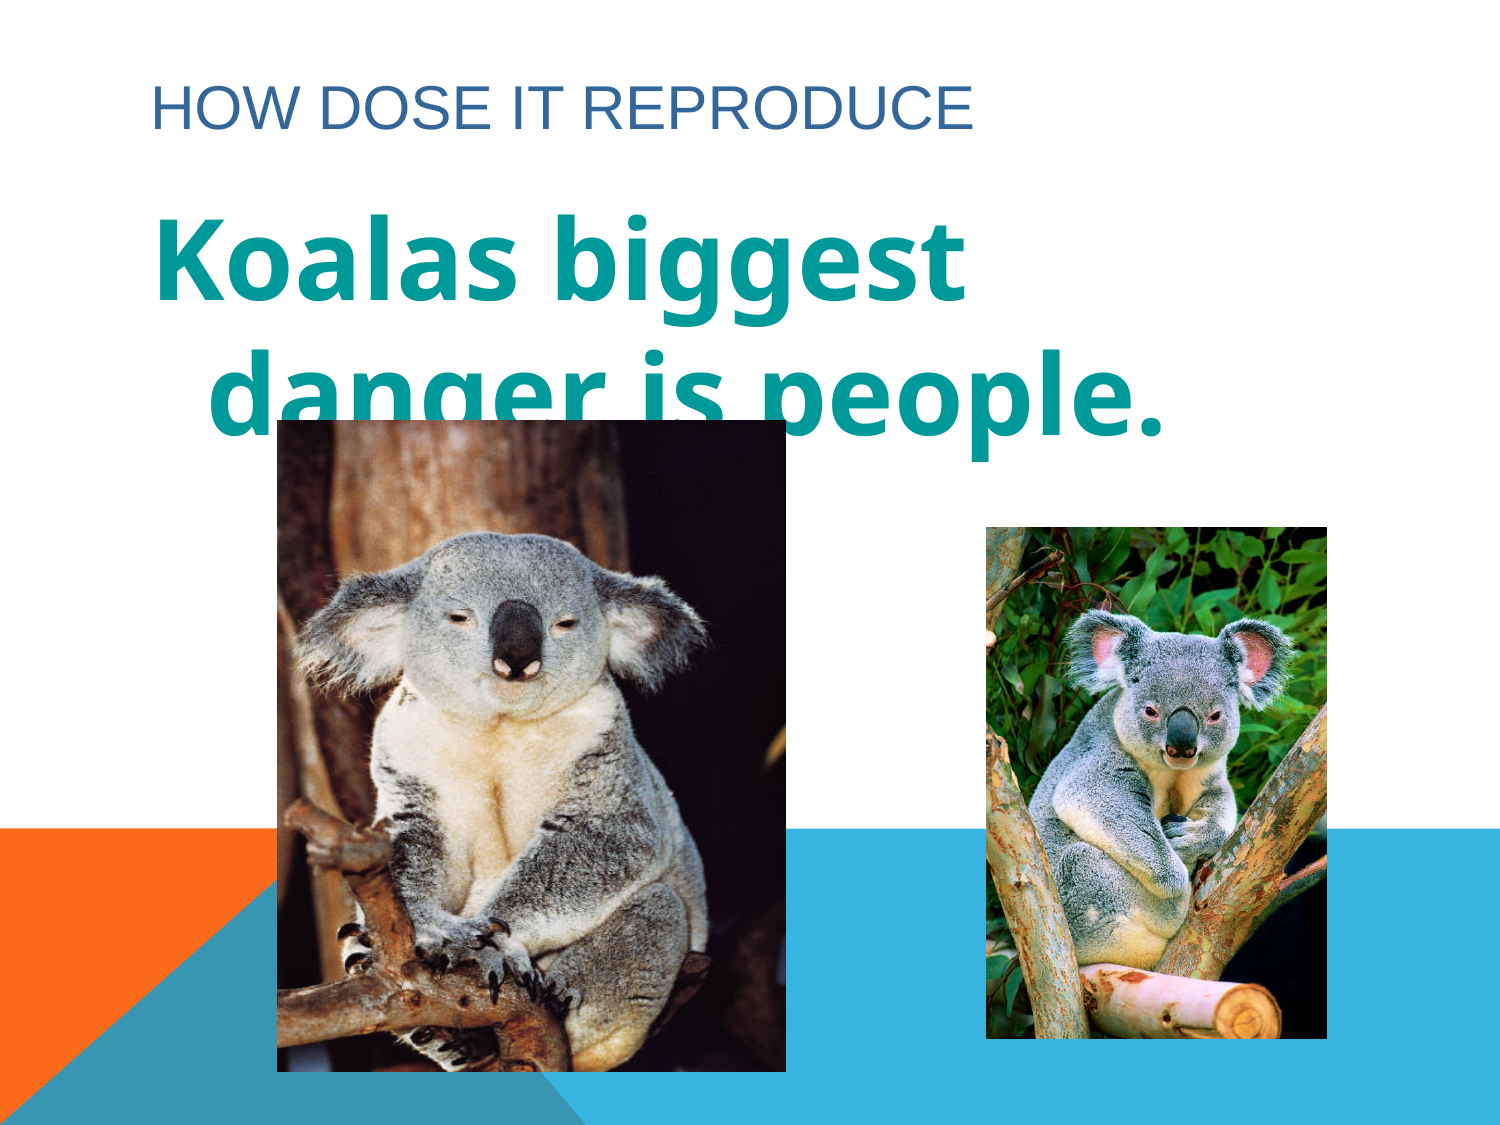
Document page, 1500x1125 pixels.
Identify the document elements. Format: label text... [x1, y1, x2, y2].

list Koalas biggest danger is people. [135, 180, 1369, 768]
title How dose it reproduce [135, 60, 1369, 150]
picture [277, 420, 786, 1072]
picture [985, 526, 1327, 1040]
